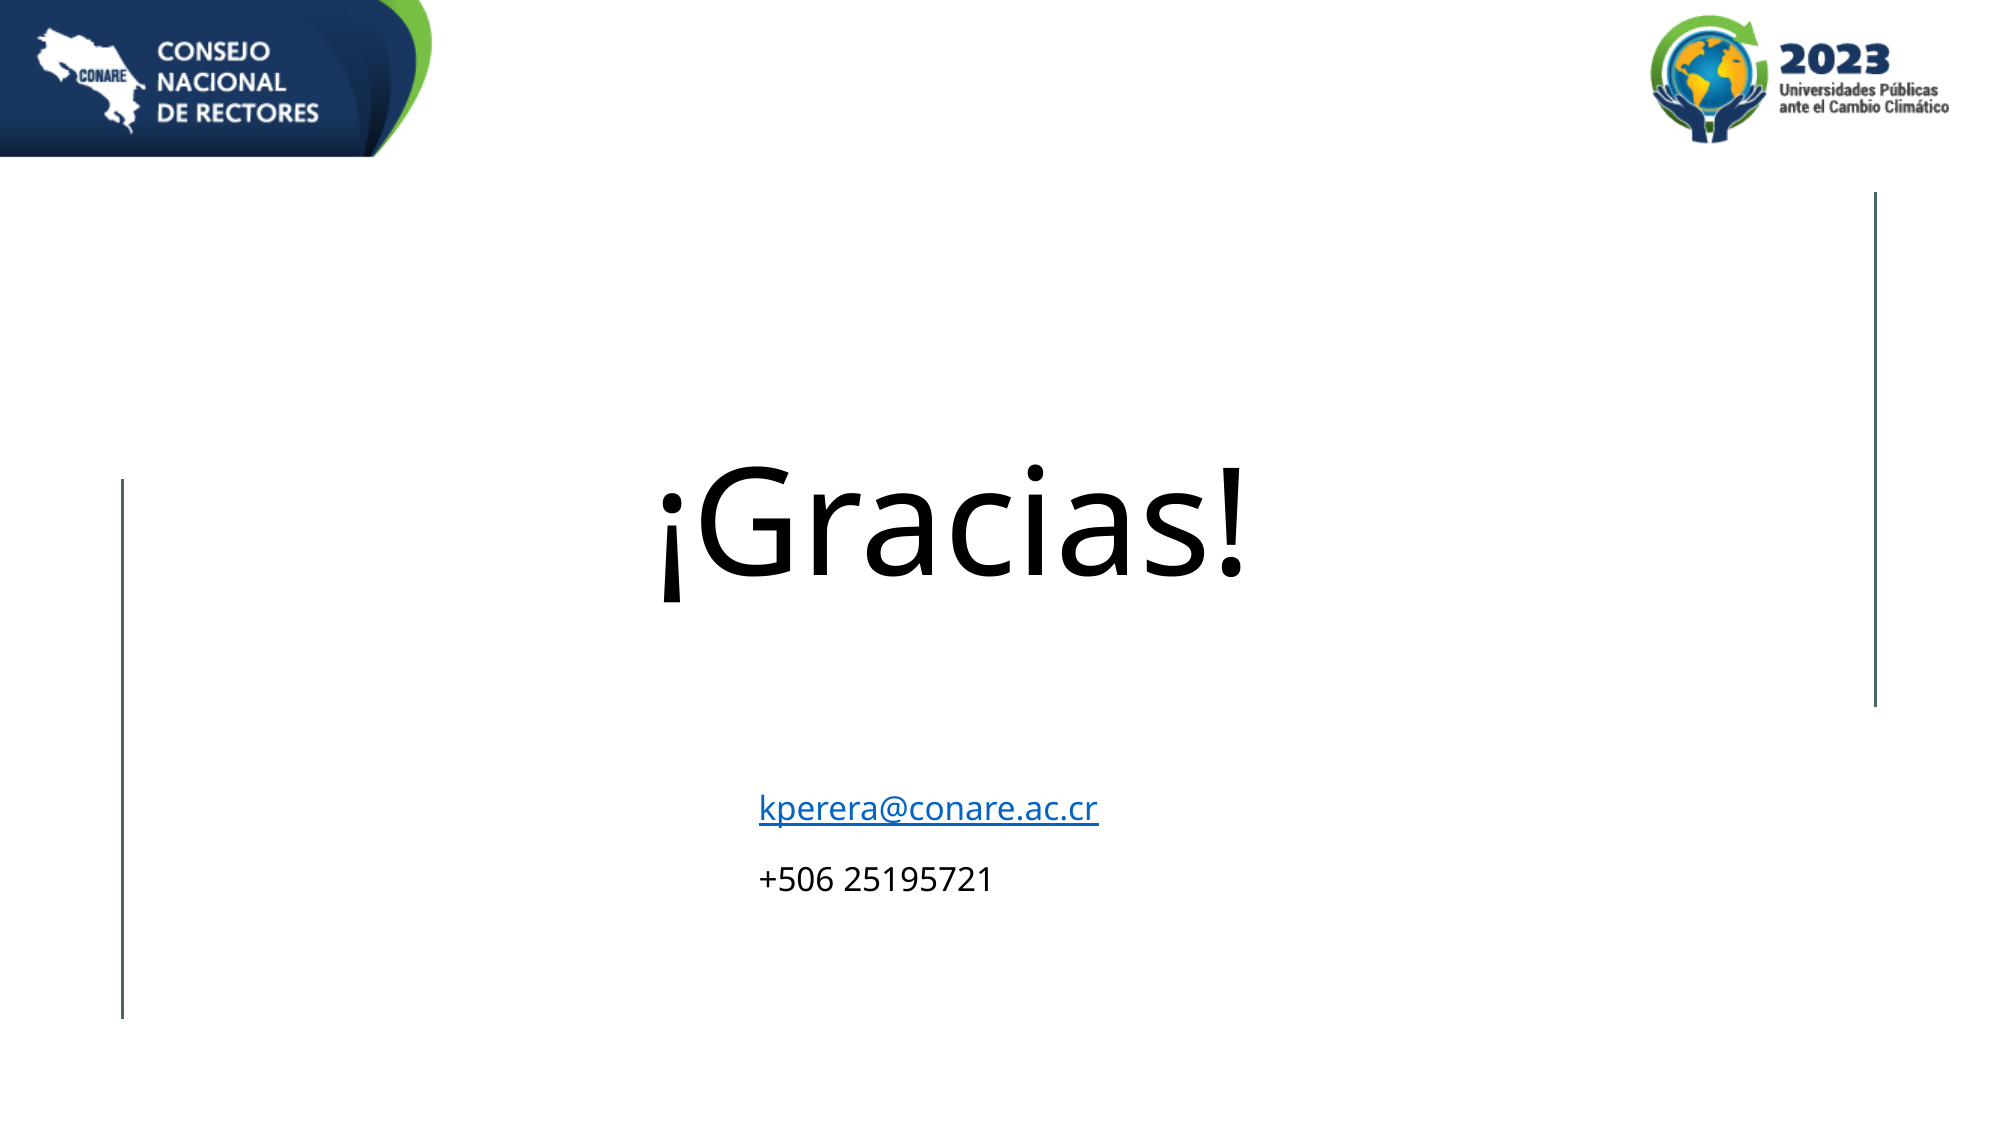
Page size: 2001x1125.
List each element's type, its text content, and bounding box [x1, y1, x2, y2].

text_box ¡Gracias! [637, 460, 1478, 571]
text_box kperera@conare.ac.cr +506 25195721 [743, 664, 1257, 1061]
picture [0, 0, 1999, 1125]
